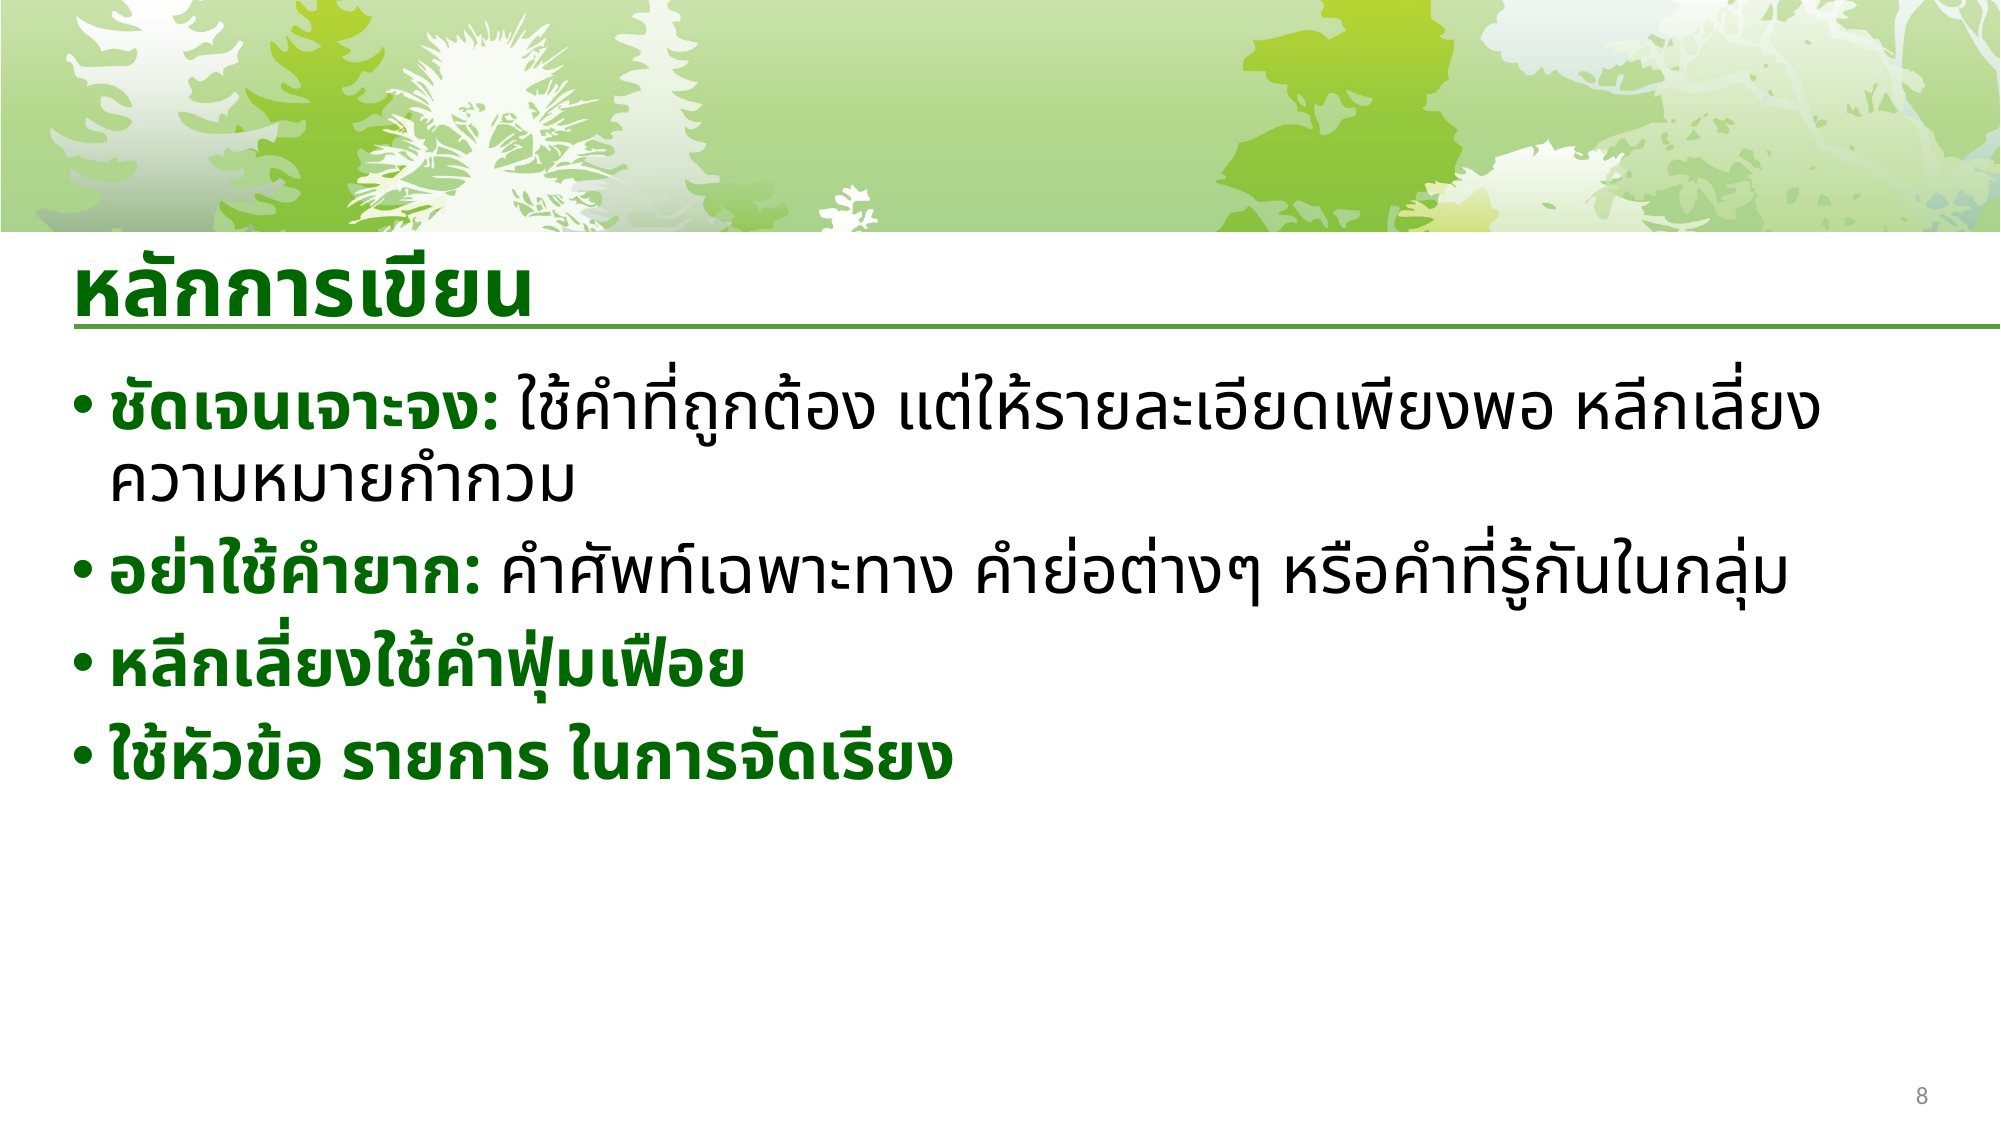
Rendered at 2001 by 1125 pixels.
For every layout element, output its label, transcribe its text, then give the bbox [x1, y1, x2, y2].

slide_number 8 [1493, 1065, 1944, 1125]
title หลักการเขียน [56, 181, 1782, 364]
list ชัดเจนเจาะจง: ใช้คำที่ถูกต้อง แต่ให้รายละเอียดเพียงพอ หลีกเลี่ยงความหมายกำกวม อย่าใช้คำยาก: คำศัพท์เฉพาะทาง คำย่อต่างๆ หรือคำที่รู้กันในกลุ่ม หลีกเลี่ยงใช้คำฟุ่มเฟือย ใช้หัวข้อ รายการ ในการจัดเรียง [56, 364, 1944, 1045]
picture [0, 0, 2000, 232]
